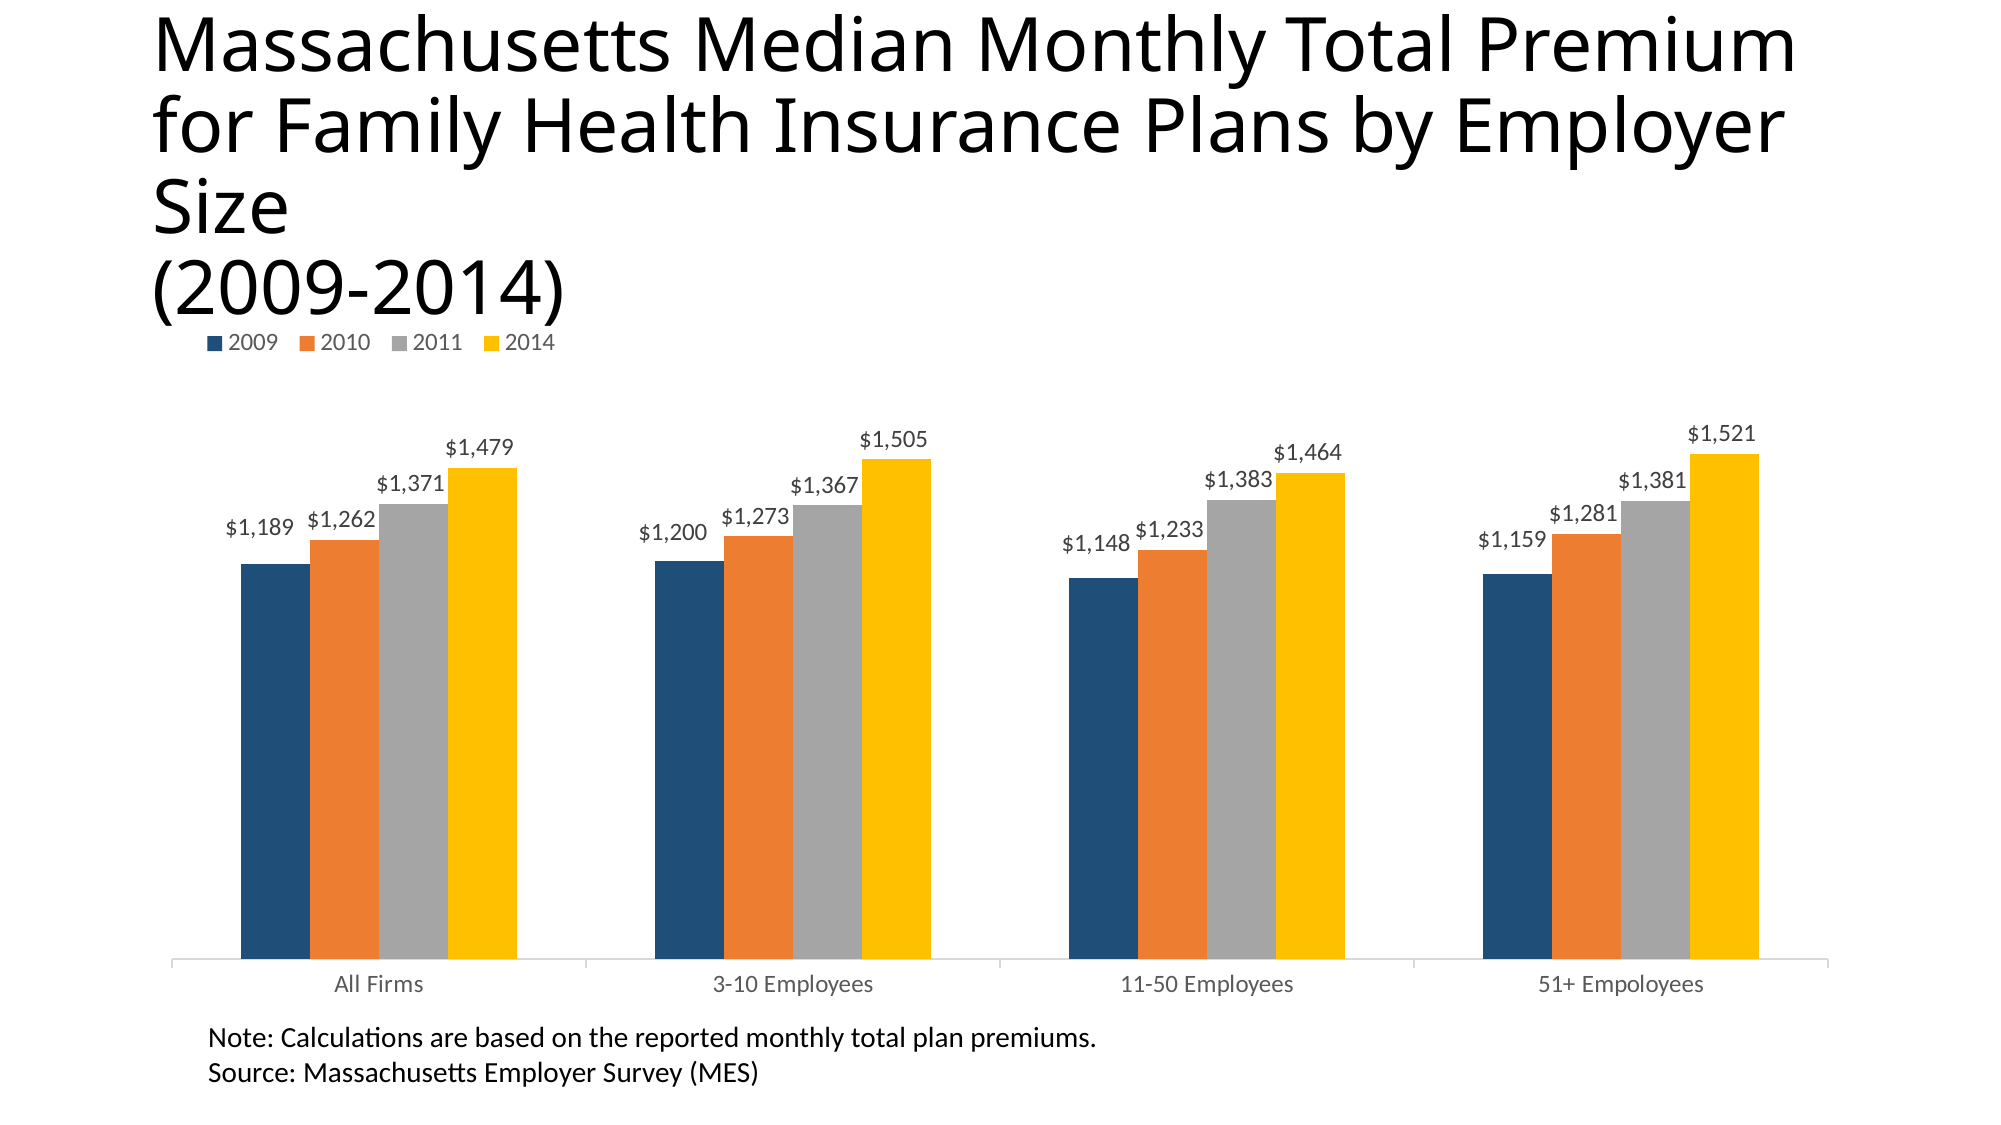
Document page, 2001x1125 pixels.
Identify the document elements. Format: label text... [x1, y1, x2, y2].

title Massachusetts Median Monthly Total Premium for Family Health Insurance Plans by Employer Size (2009-2014) [137, 59, 1863, 278]
text_box Note: Calculations are based on the reported monthly total plan premiums. Source: Massachusetts Employer Survey (MES) [193, 1014, 1807, 1097]
chart [137, 299, 1863, 1014]
